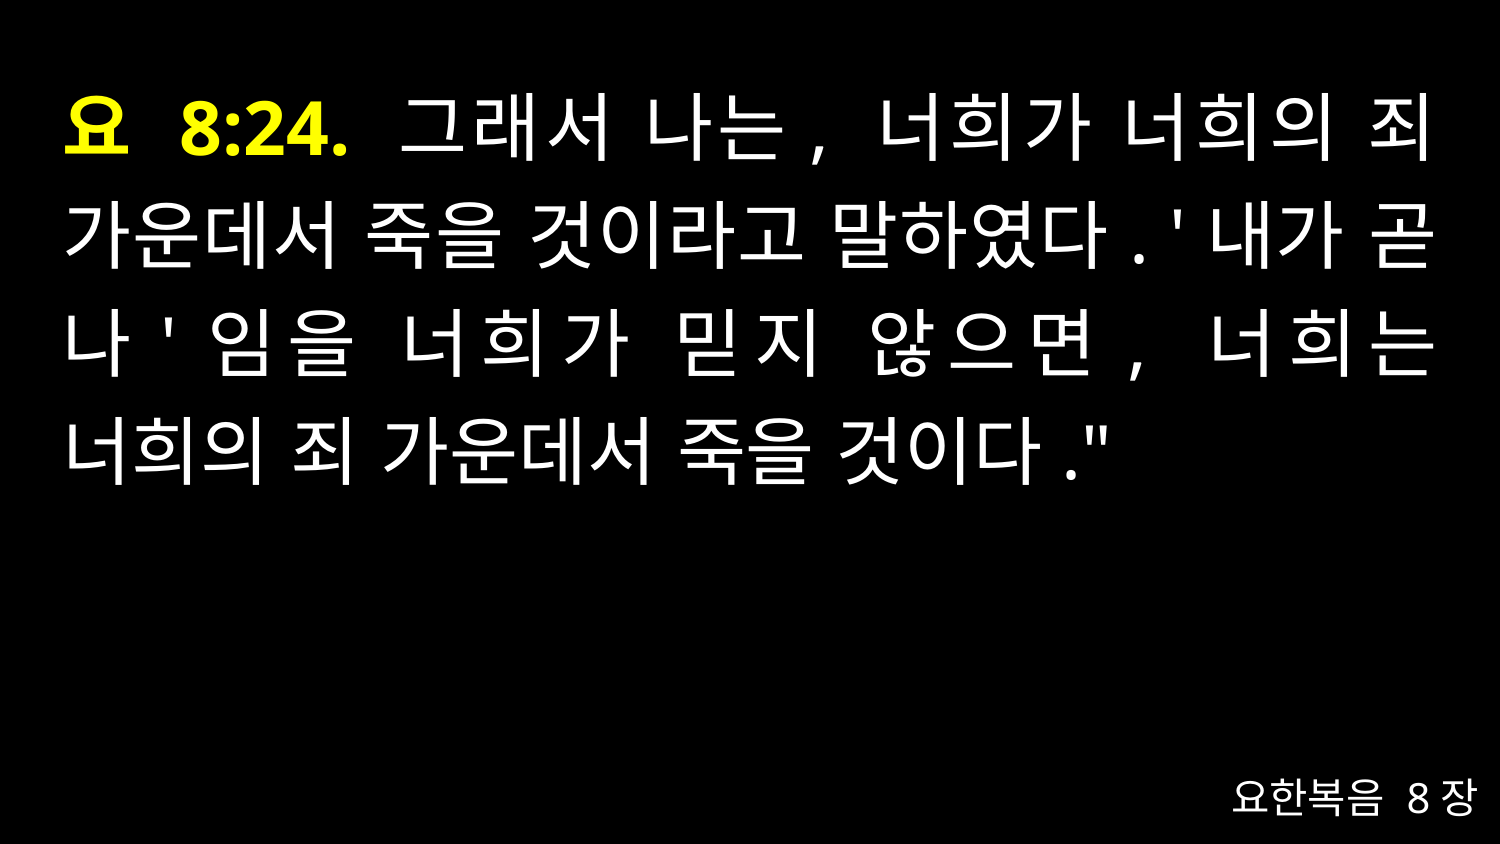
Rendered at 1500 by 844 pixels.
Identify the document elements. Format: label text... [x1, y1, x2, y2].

title 요 8:24. 그래서 나는, 너희가 너희의 죄 가운데서 죽을 것이라고 말하였다. '내가 곧 나'임을 너희가 믿지 않으면, 너희는 너희의 죄 가운데서 죽을 것이다." [0, 0, 1500, 844]
subtitle 요한복음 8장 [916, 770, 1500, 844]
